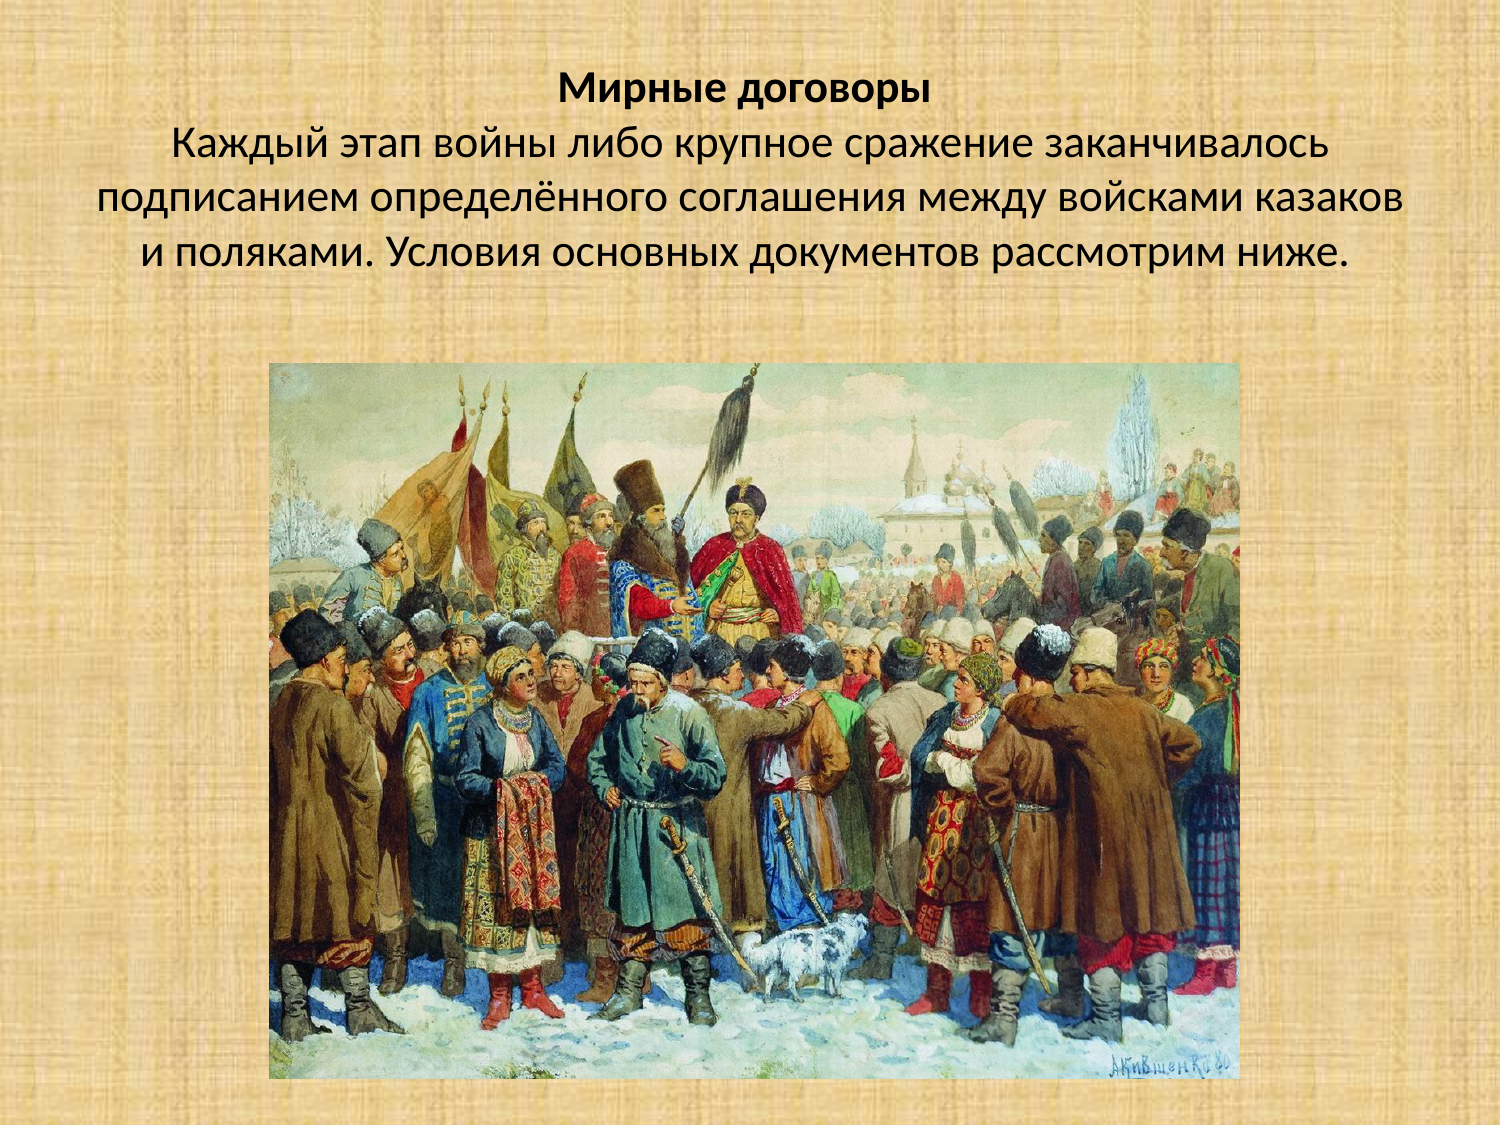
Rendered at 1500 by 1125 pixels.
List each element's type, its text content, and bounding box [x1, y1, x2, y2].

picture [0, 0, 1500, 1125]
title Мирные договоры Каждый этап войны либо крупное сражение заканчивалось подписанием определённого соглашения между войсками казаков и поляками. Условия основных документов рассмотрим ниже. [75, 45, 1425, 329]
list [269, 363, 1240, 1079]
